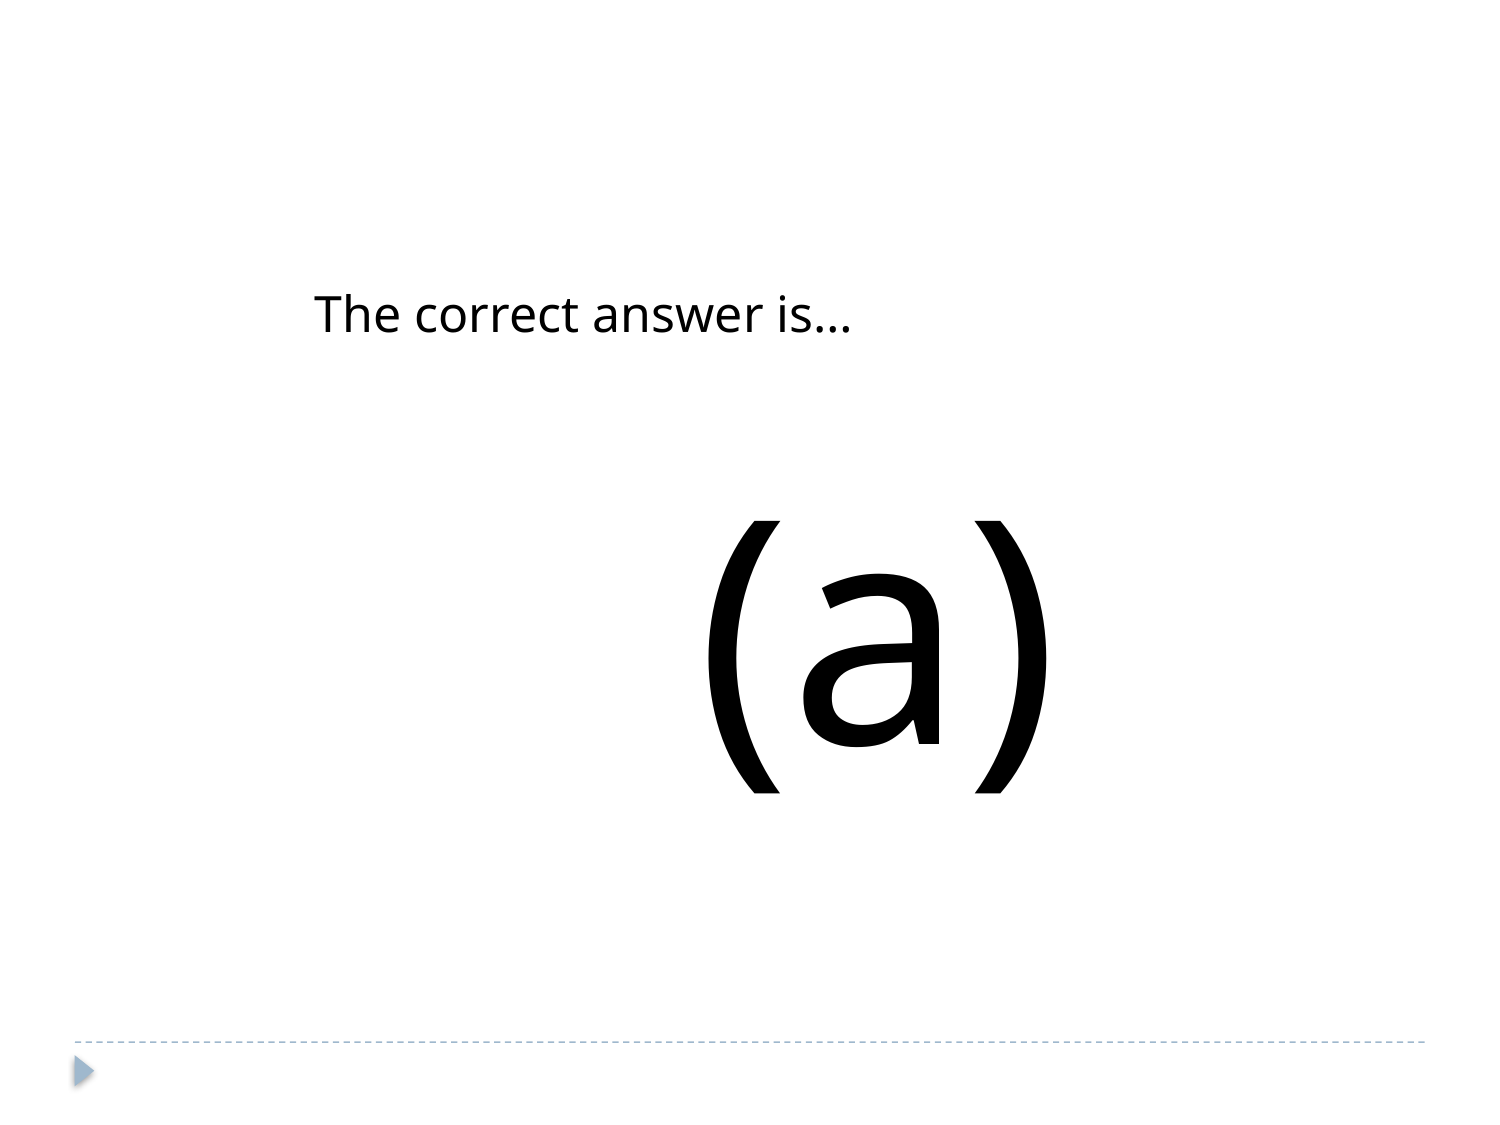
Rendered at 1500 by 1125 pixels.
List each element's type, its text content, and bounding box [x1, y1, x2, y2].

text_box The correct answer is… (a) [299, 274, 1138, 815]
